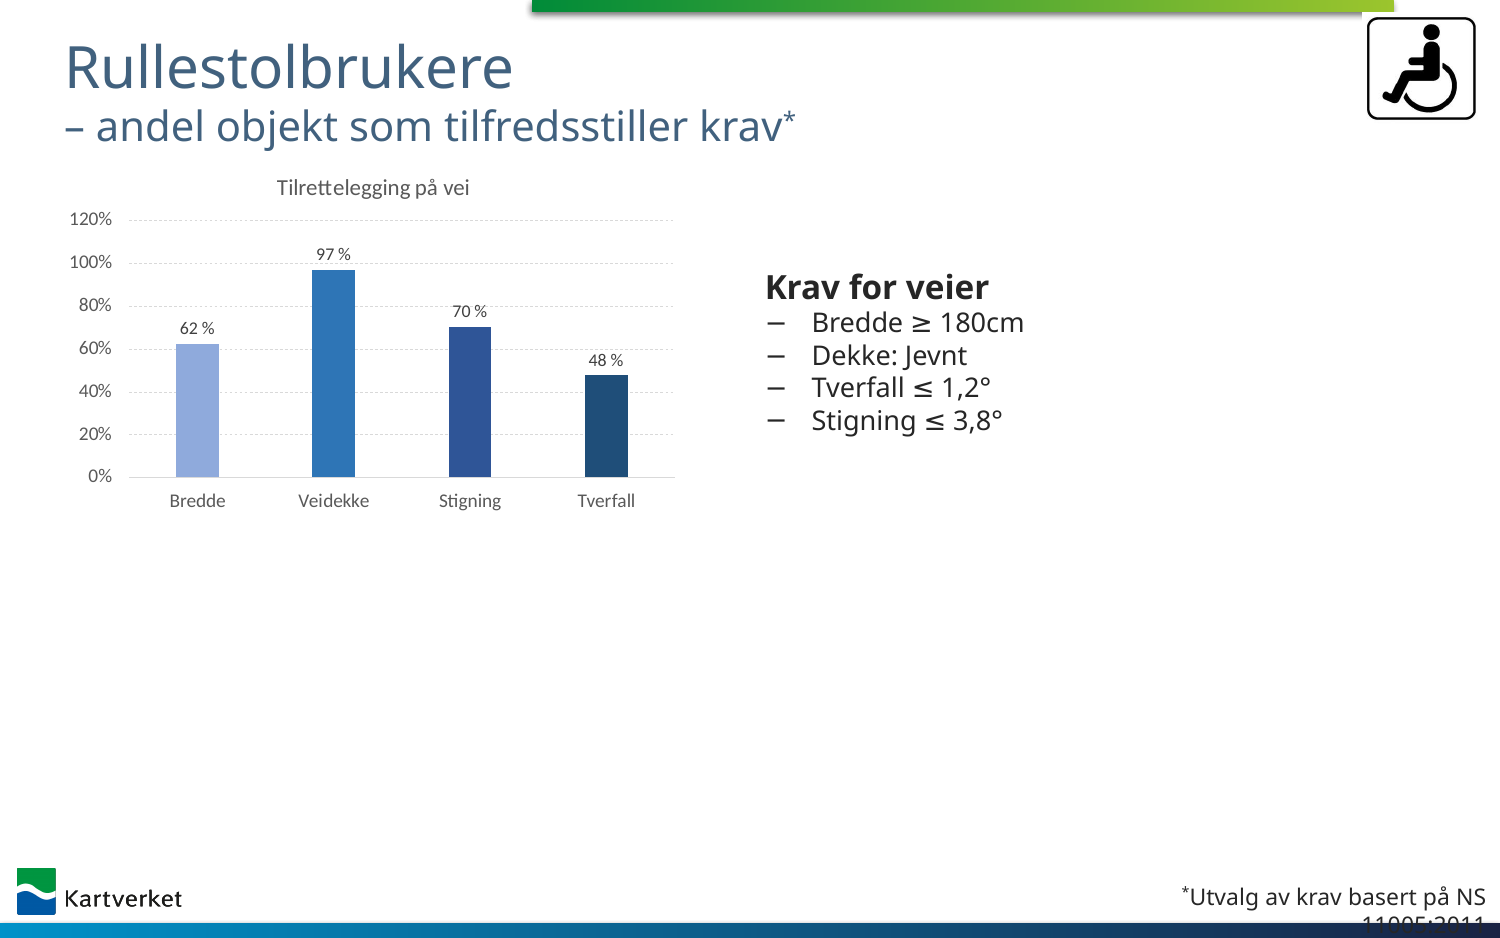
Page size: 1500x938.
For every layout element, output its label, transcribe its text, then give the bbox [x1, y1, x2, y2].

text_box Krav for veier Bredde ≥ 180cm Dekke: Jevnt Tverfall ≤ 1,2° Stigning ≤ 3,8° [750, 258, 1234, 444]
text_box Rullestolbrukere – andel objekt som tilfredsstiller krav* [49, 25, 1431, 158]
text_box *Utvalg av krav basert på NS 11005:2011 [1068, 873, 1500, 938]
picture [1362, 12, 1481, 126]
picture [62, 166, 685, 519]
